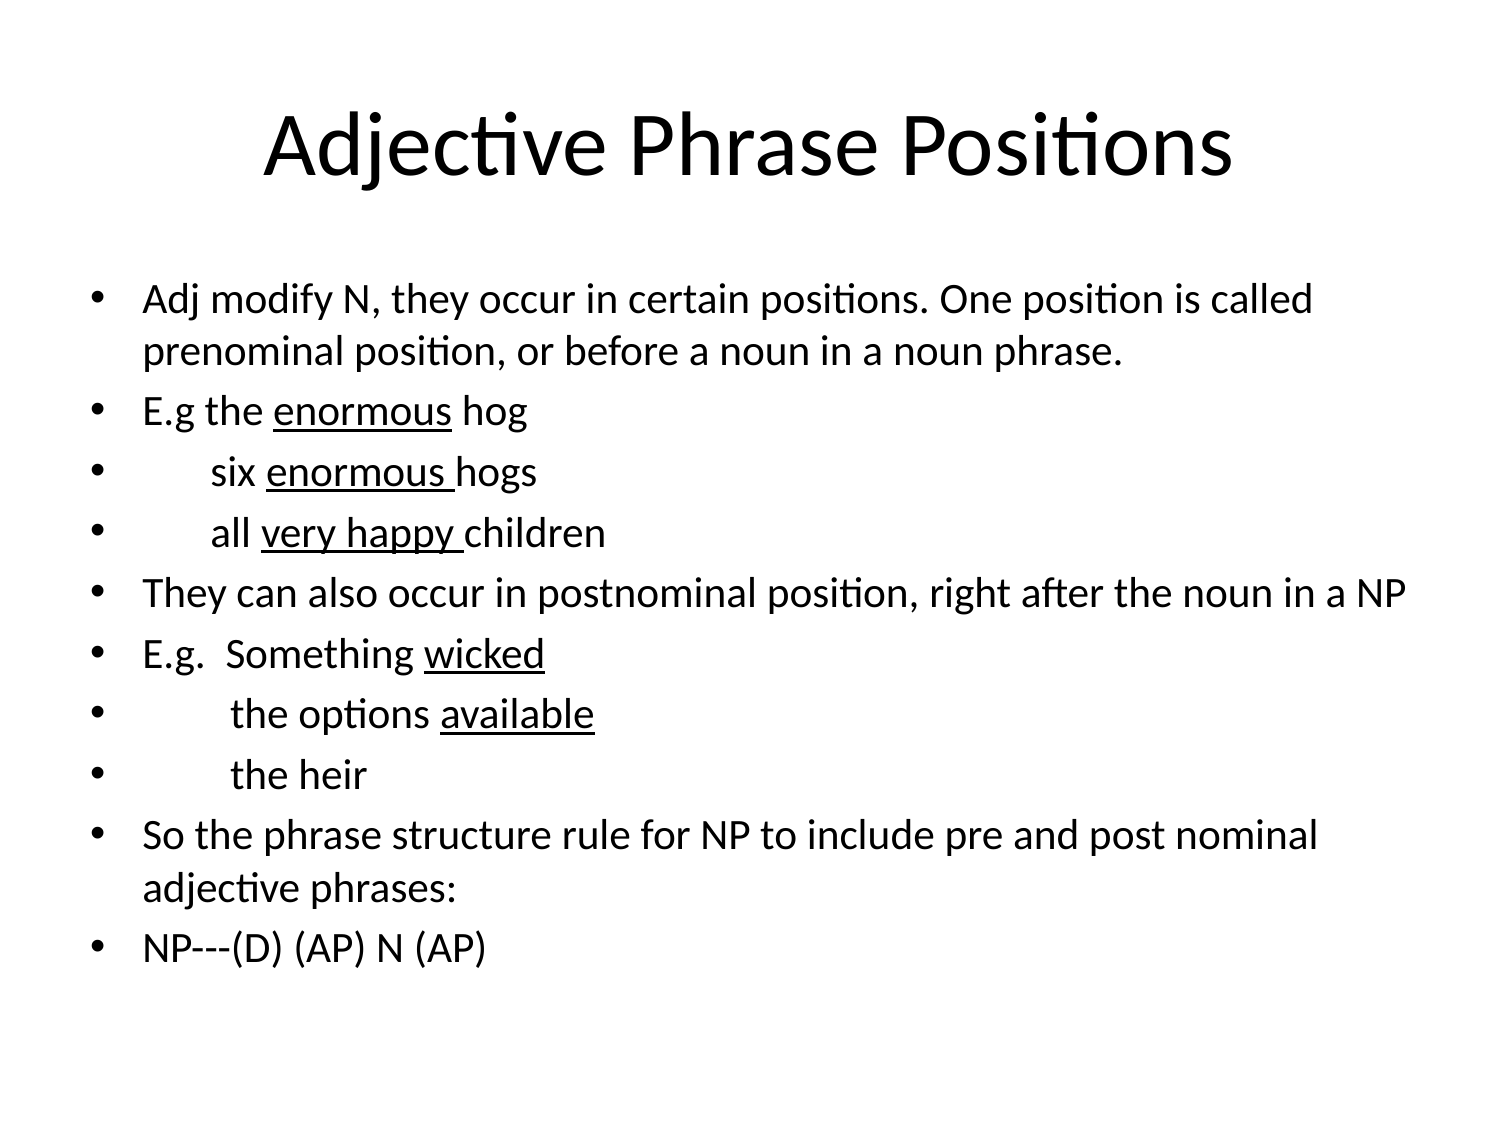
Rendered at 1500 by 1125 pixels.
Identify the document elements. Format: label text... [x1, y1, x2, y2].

list Adj modify N, they occur in certain positions. One position is called prenominal position, or before a noun in a noun phrase. E.g the enormous hog six enormous hogs all very happy children They can also occur in postnominal position, right after the noun in a NP E.g. Something wicked the options available the heir So the phrase structure rule for NP to include pre and post nominal adjective phrases: NP---(D) (AP) N (AP) [75, 262, 1425, 1005]
title Adjective Phrase Positions [75, 45, 1425, 233]
